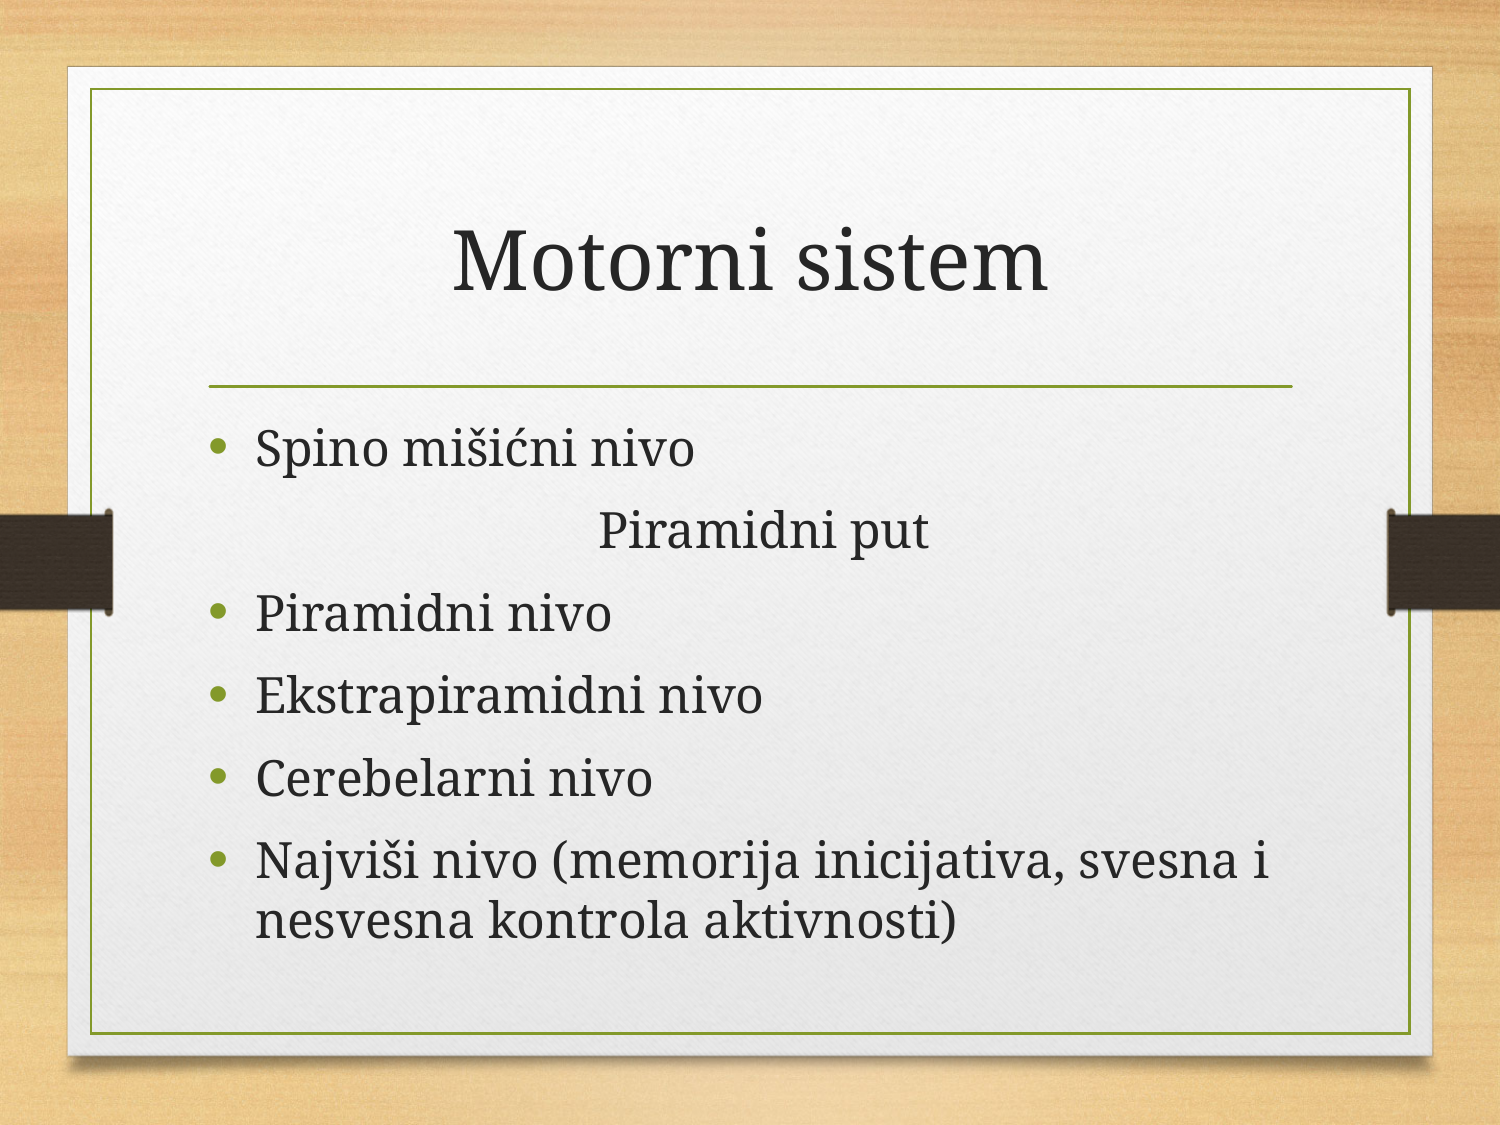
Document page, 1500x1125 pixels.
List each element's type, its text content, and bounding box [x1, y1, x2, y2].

picture [0, 0, 1500, 1125]
title Motorni sistem [193, 150, 1309, 365]
list Spino mišićni nivo Piramidni put Piramidni nivo Ekstrapiramidni nivo Cerebelarni nivo Najviši nivo (memorija inicijativa, svesna i nesvesna kontrola aktivnosti) [193, 408, 1309, 974]
